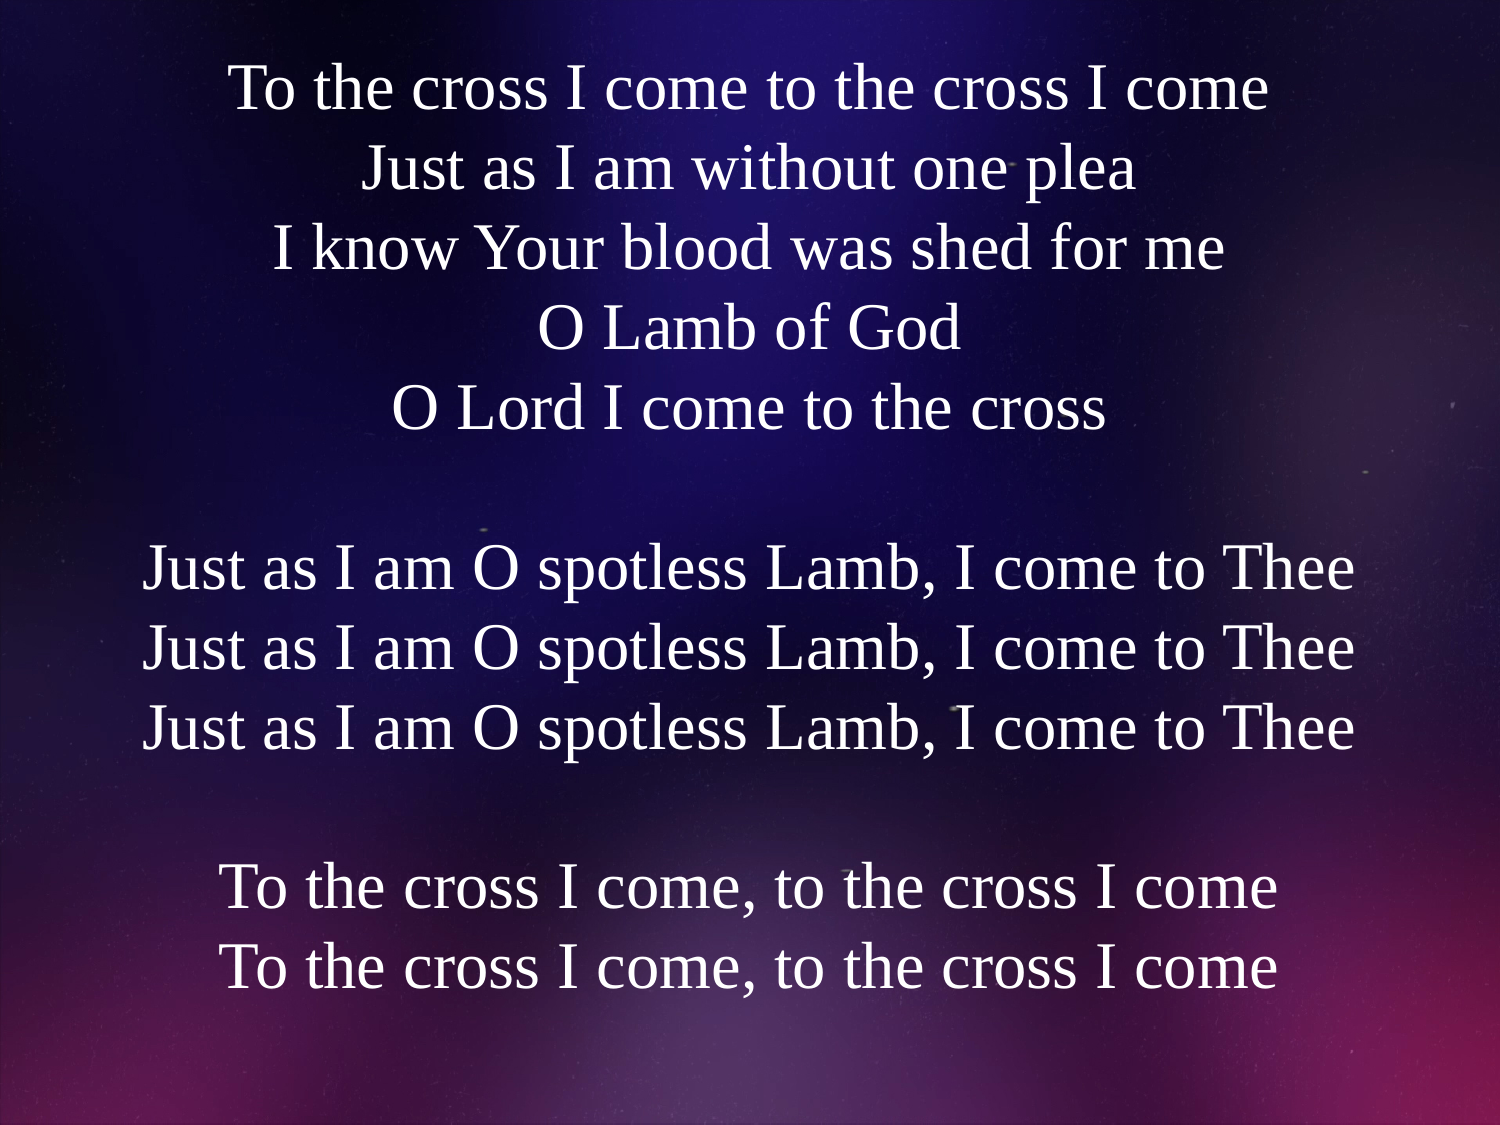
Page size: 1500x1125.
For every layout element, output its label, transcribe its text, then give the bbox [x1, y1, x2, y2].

picture [0, 0, 1500, 1125]
title To the cross I come to the cross I come Just as I am without one plea I know Your blood was shed for me O Lamb of God O Lord I come to the cross Just as I am O spotless Lamb, I come to Thee Just as I am O spotless Lamb, I come to Thee Just as I am O spotless Lamb, I come to Thee To the cross I come, to the cross I come To the cross I come, to the cross I come [112, 468, 1388, 657]
